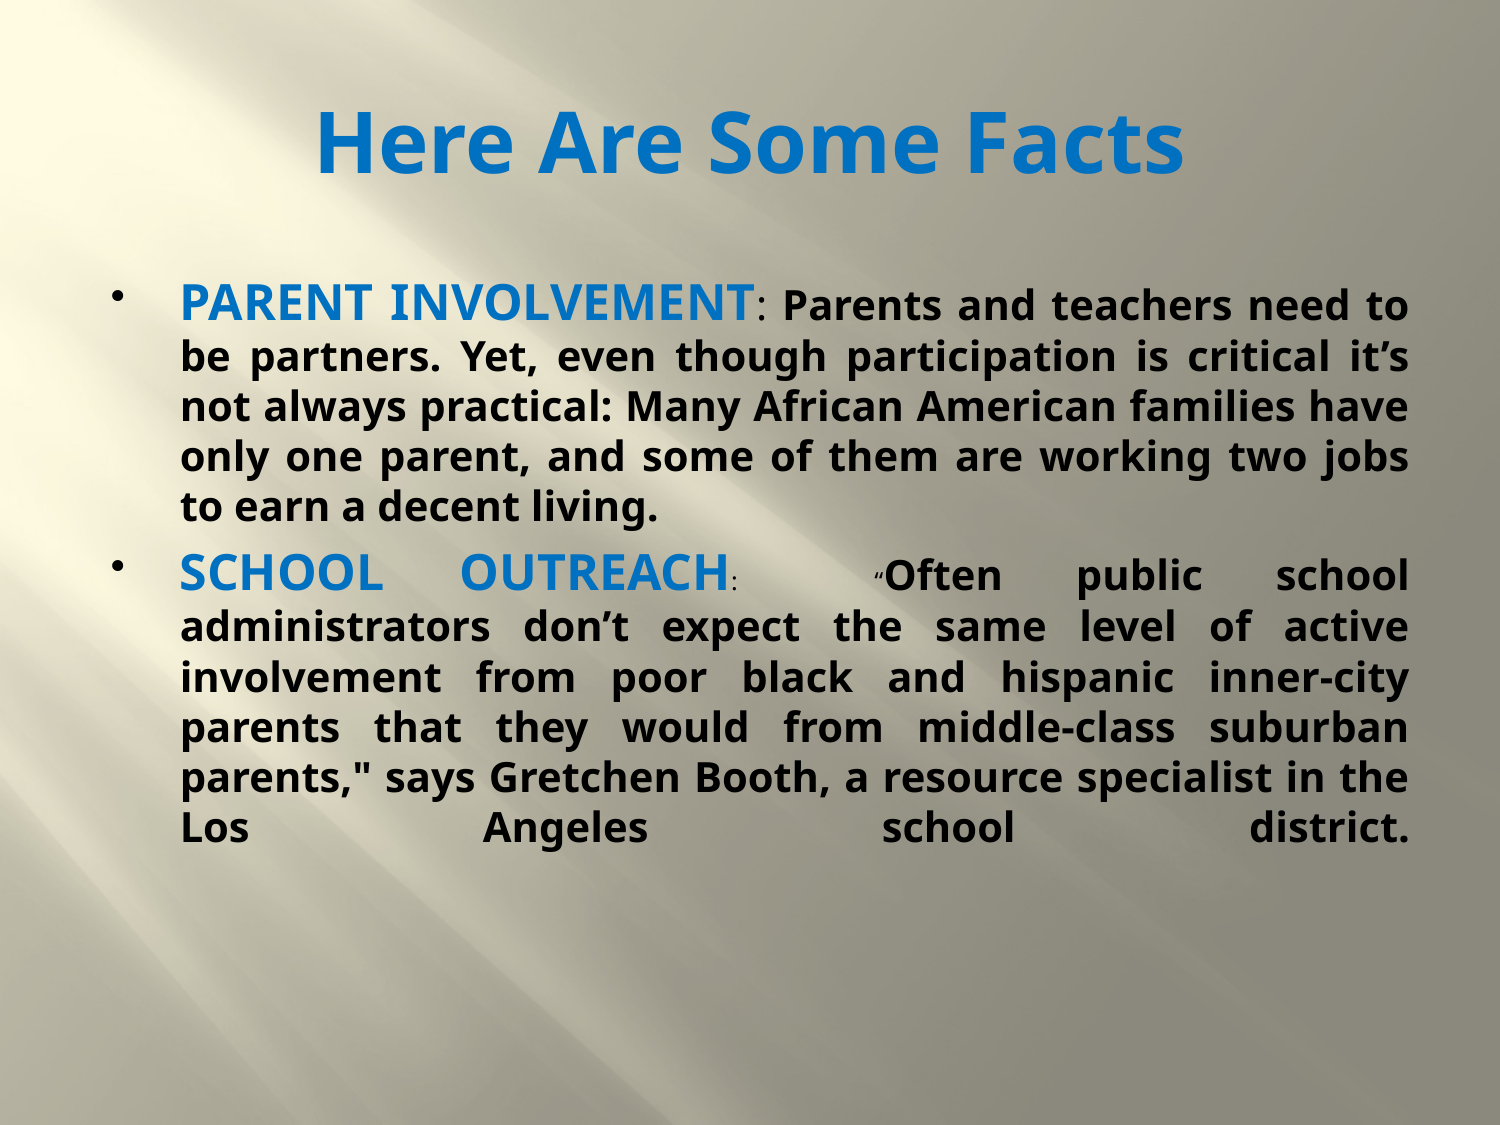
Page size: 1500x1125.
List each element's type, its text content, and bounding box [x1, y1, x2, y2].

title Here Are Some Facts [75, 45, 1425, 233]
list PARENT INVOLVEMENT: Parents and teachers need to be partners. Yet, even though participation is critical it’s not always practical: Many African American families have only one parent, and some of them are working two jobs to earn a decent living. SCHOOL OUTREACH: “Often public school administrators don’t expect the same level of active involvement from poor black and hispanic inner-city parents that they would from middle-class suburban parents," says Gretchen Booth, a resource specialist in the Los Angeles school district. [75, 262, 1425, 1035]
